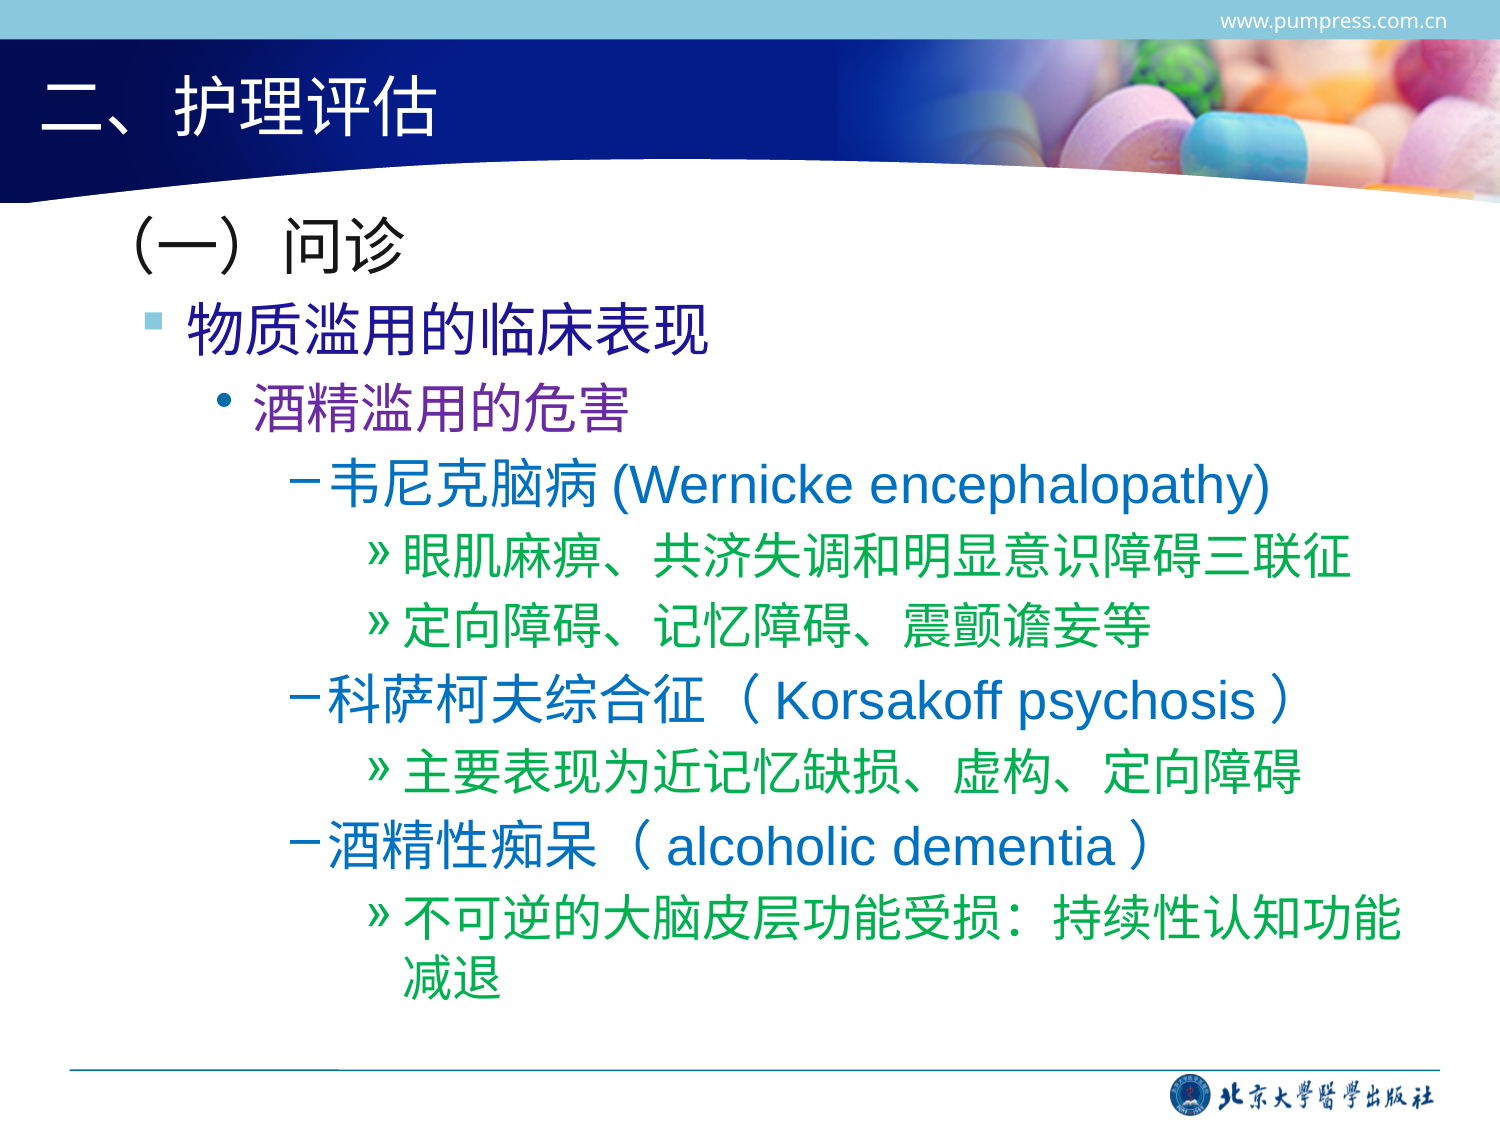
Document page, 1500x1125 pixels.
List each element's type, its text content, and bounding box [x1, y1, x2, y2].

list （一）问诊 物质滥用的临床表现 酒精滥用的危害 韦尼克脑病(Wernicke encephalopathy) 眼肌麻痹、共济失调和明显意识障碍三联征 定向障碍、记忆障碍、震颤谵妄等 科萨柯夫综合征（Korsakoff psychosis） 主要表现为近记忆缺损、虚构、定向障碍 酒精性痴呆（alcoholic dementia） 不可逆的大脑皮层功能受损：持续性认知功能减退 [49, 198, 1463, 1026]
picture [0, 40, 1500, 203]
title 二、护理评估 [23, 58, 1349, 152]
slide_number www.pumpress.com.cn [1024, 0, 1463, 38]
picture [1170, 1074, 1436, 1118]
